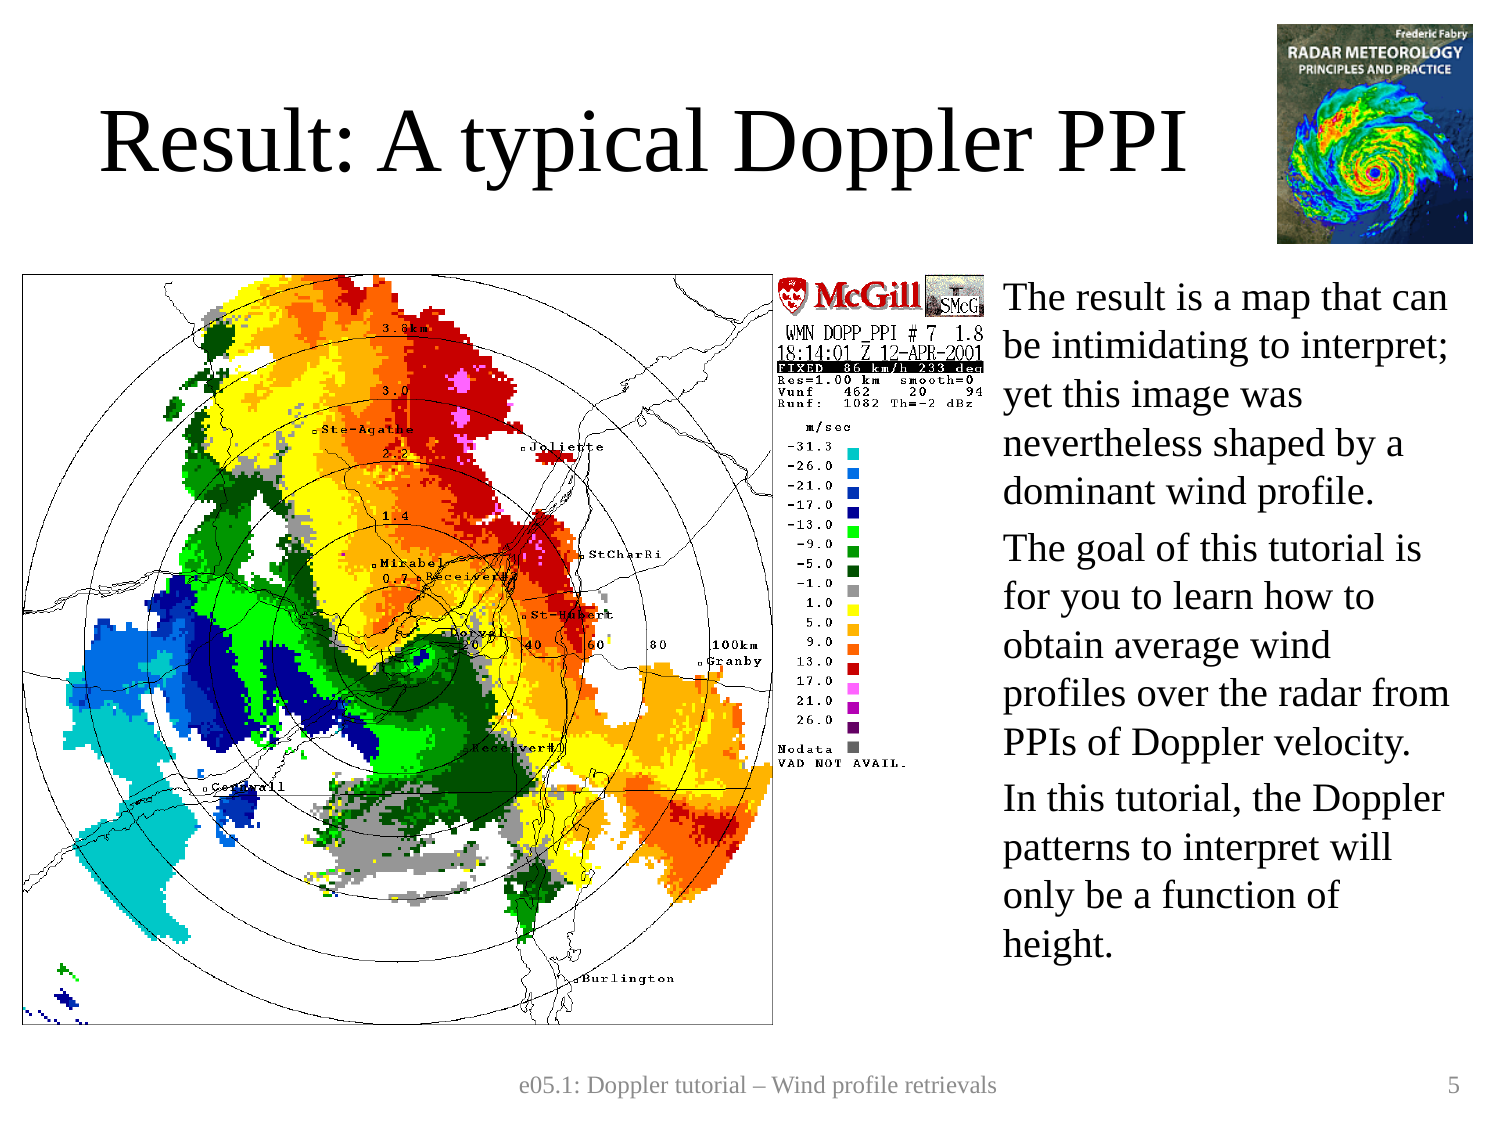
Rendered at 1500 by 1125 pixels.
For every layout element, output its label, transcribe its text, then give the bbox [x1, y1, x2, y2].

footer e05.1: Doppler tutorial – Wind profile retrievals [169, 1053, 1348, 1113]
list The result is a map that can be intimidating to interpret; yet this image was nevertheless shaped by a dominant wind profile. The goal of this tutorial is for you to learn how to obtain average wind profiles over the radar from PPIs of Doppler velocity. In this tutorial, the Doppler patterns to interpret will only be a function of height. [987, 262, 1477, 1054]
picture [1277, 24, 1473, 244]
slide_number 5 [1374, 1053, 1475, 1113]
title Result: A typical Doppler PPI [39, 26, 1250, 244]
picture [22, 274, 984, 1025]
